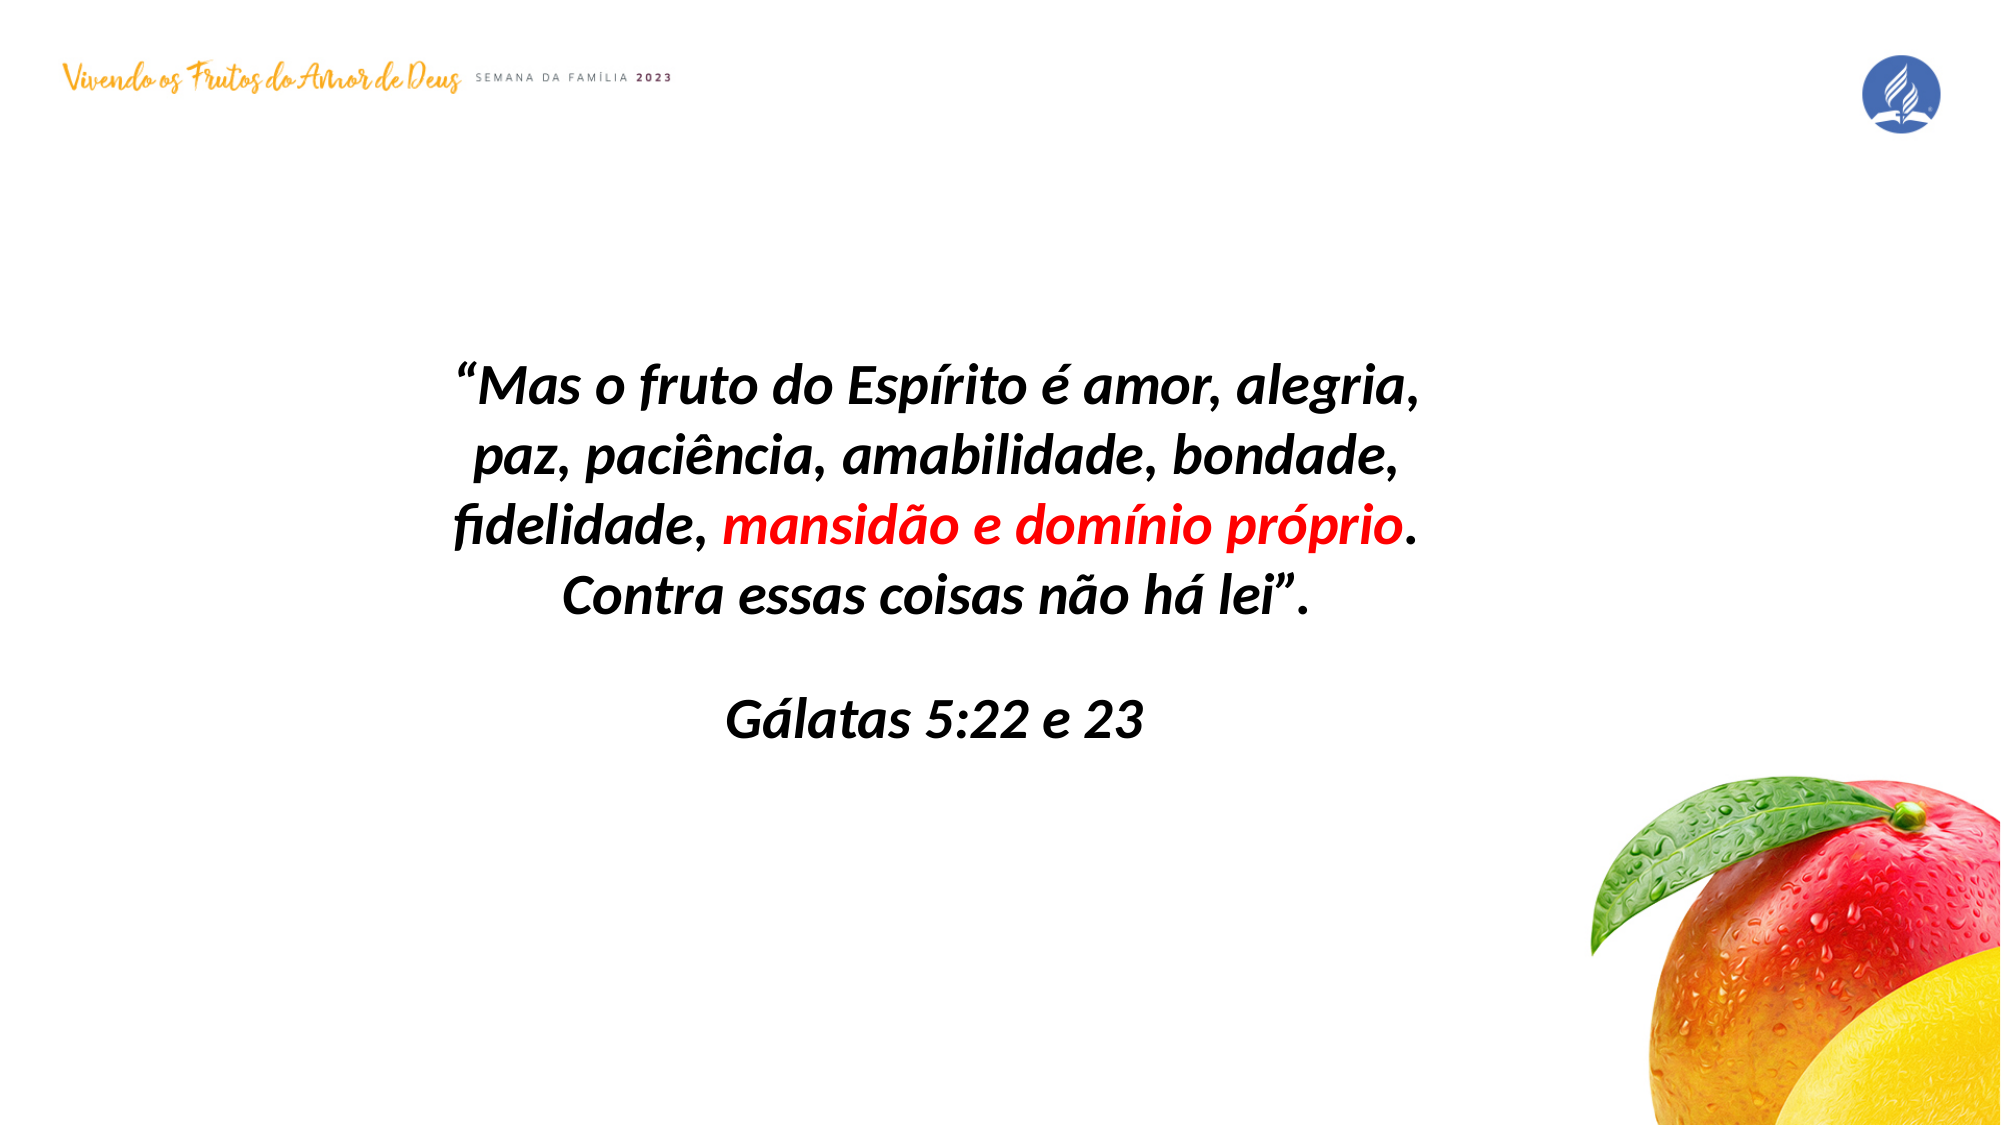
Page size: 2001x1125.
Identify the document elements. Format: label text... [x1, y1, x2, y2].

text_box Gálatas 5:22 e 23 [412, 672, 1456, 758]
picture [0, 0, 2001, 1125]
text_box “Mas o fruto do Espírito é amor, alegria, paz, paciência, amabilidade, bondade, fidelidade, mansidão e domínio próprio. Contra essas coisas não há lei”. [415, 338, 1459, 634]
